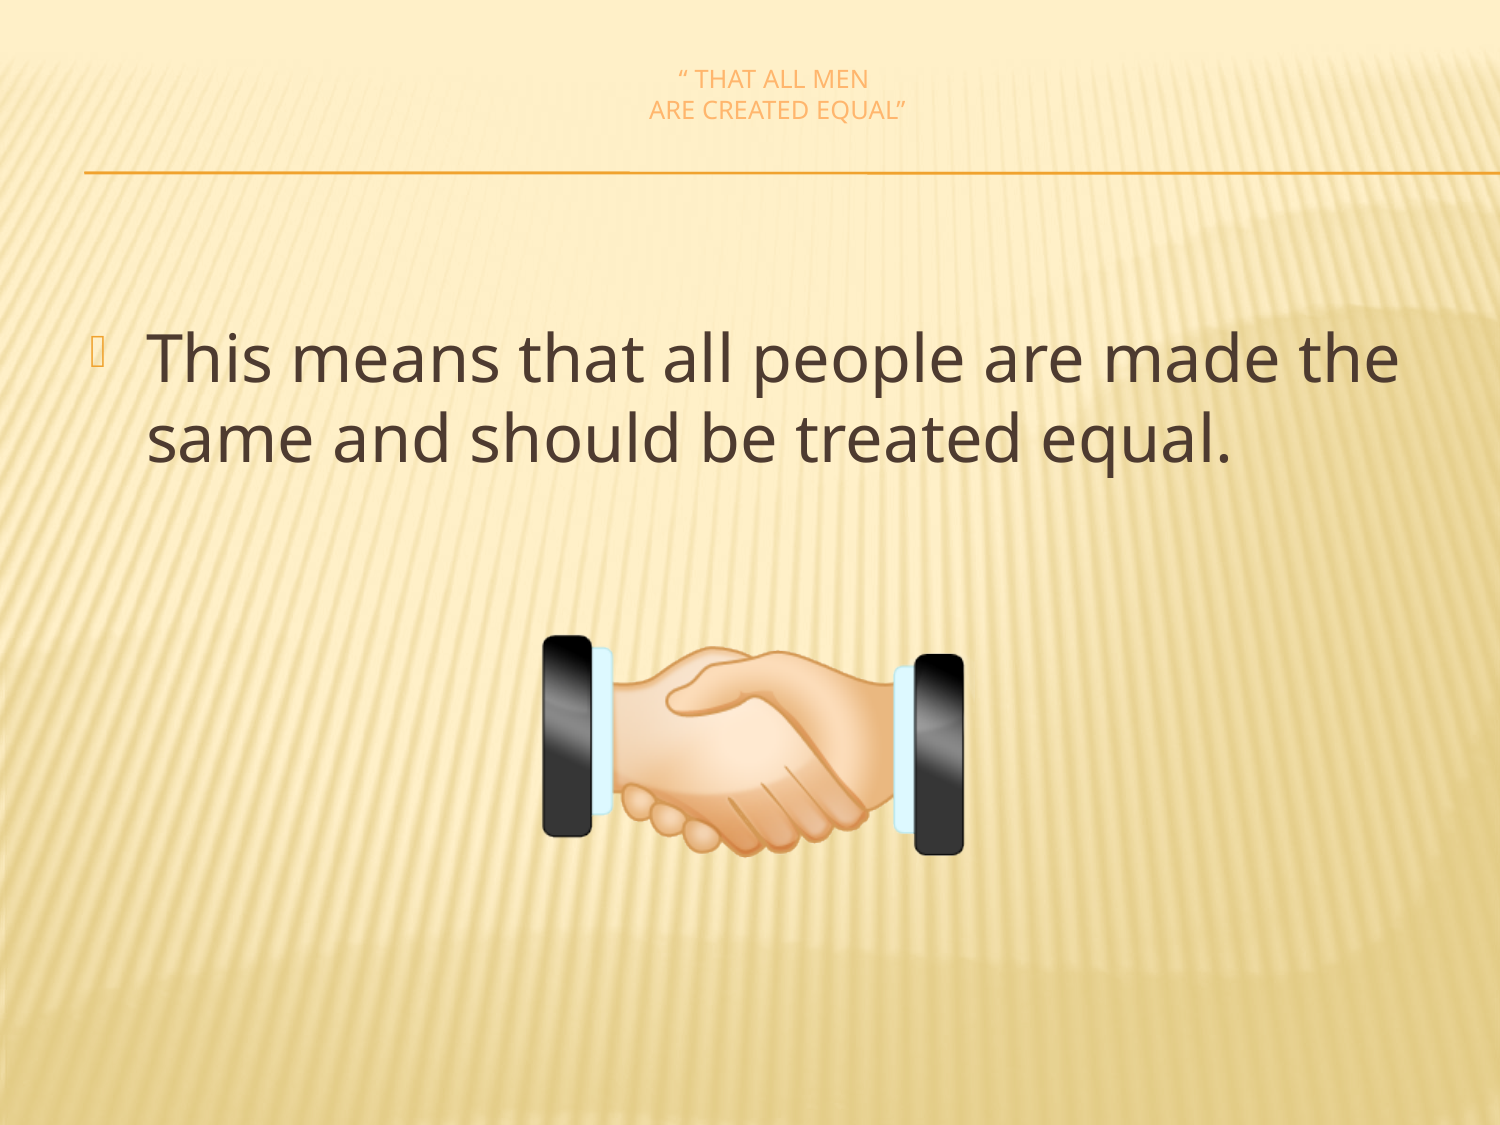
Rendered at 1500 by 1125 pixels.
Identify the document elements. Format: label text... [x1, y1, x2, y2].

title “ that all men are created equal” [50, 24, 1475, 163]
list This means that all people are made the same and should be treated equal. [75, 308, 1425, 1059]
picture [524, 524, 976, 976]
